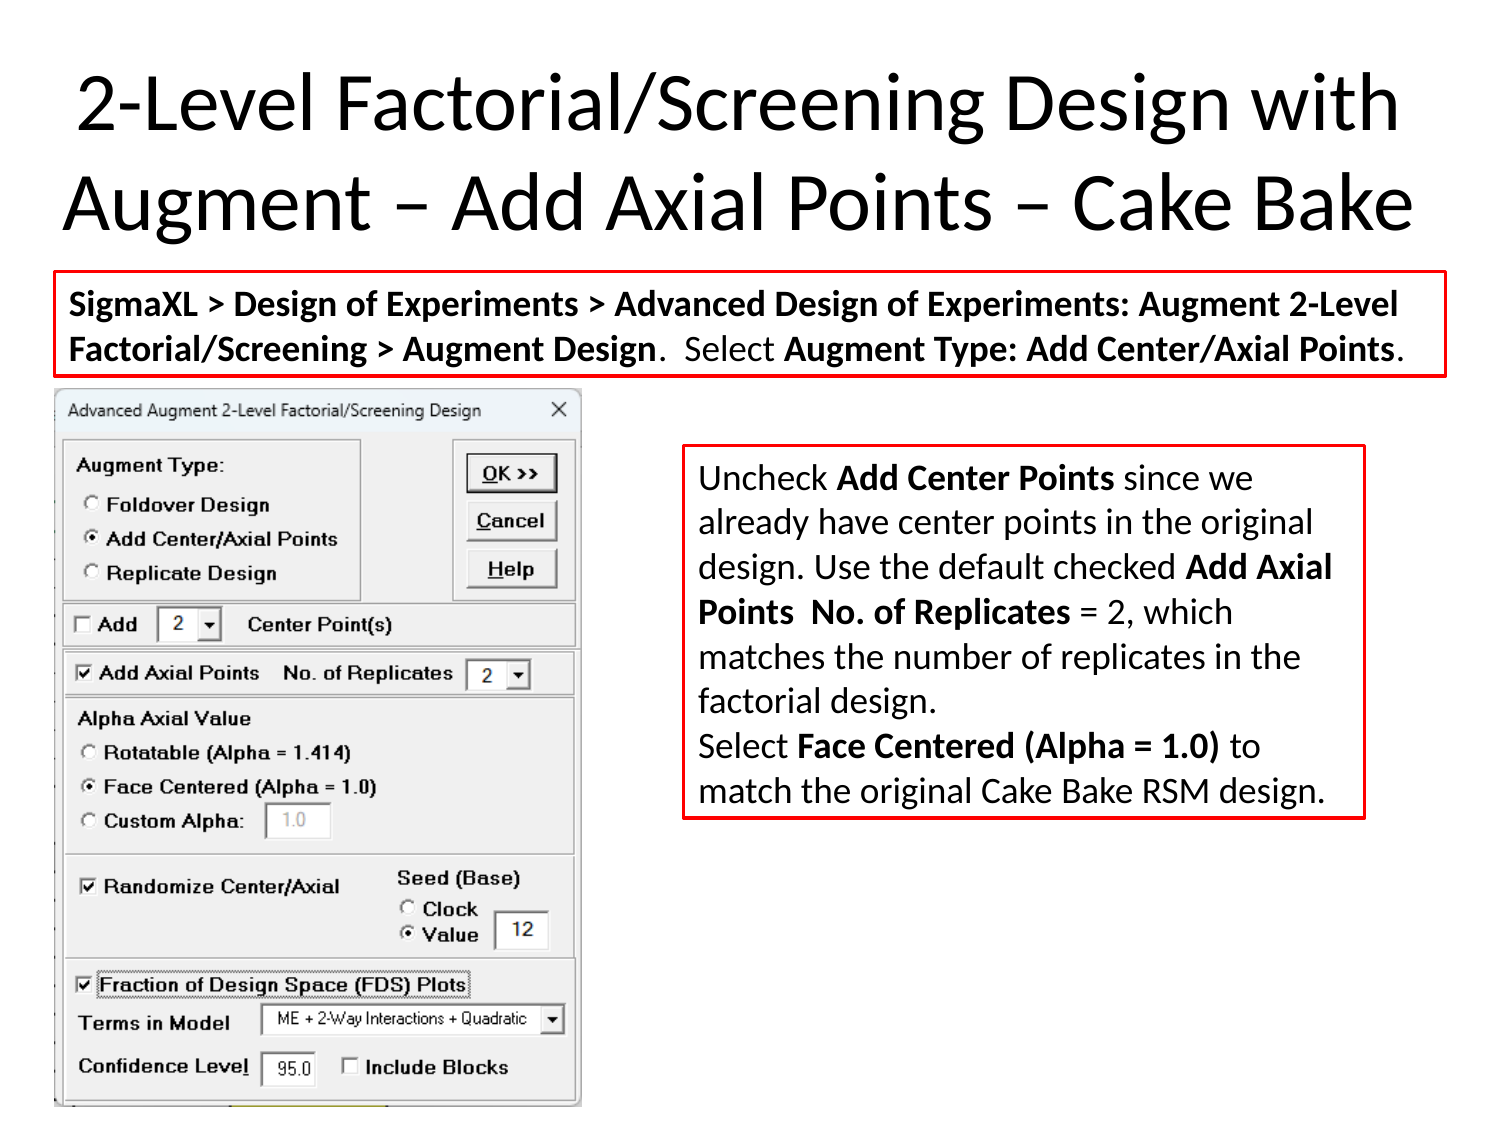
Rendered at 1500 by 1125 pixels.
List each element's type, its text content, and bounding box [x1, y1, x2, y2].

text_box Uncheck Add Center Points since we already have center points in the original design. Use the default checked Add Axial Points No. of Replicates = 2, which matches the number of replicates in the factorial design. Select Face Centered (Alpha = 1.0) to match the original Cake Bake RSM design. [683, 445, 1365, 819]
title 2-Level Factorial/Screening Design with Augment – Add Axial Points – Cake Bake [0, 39, 1500, 153]
picture [54, 388, 582, 1107]
text_box SigmaXL > Design of Experiments > Advanced Design of Experiments: Augment 2-Level Factorial/Screening > Augment Design. Select Augment Type: Add Center/Axial Points. [54, 271, 1446, 377]
